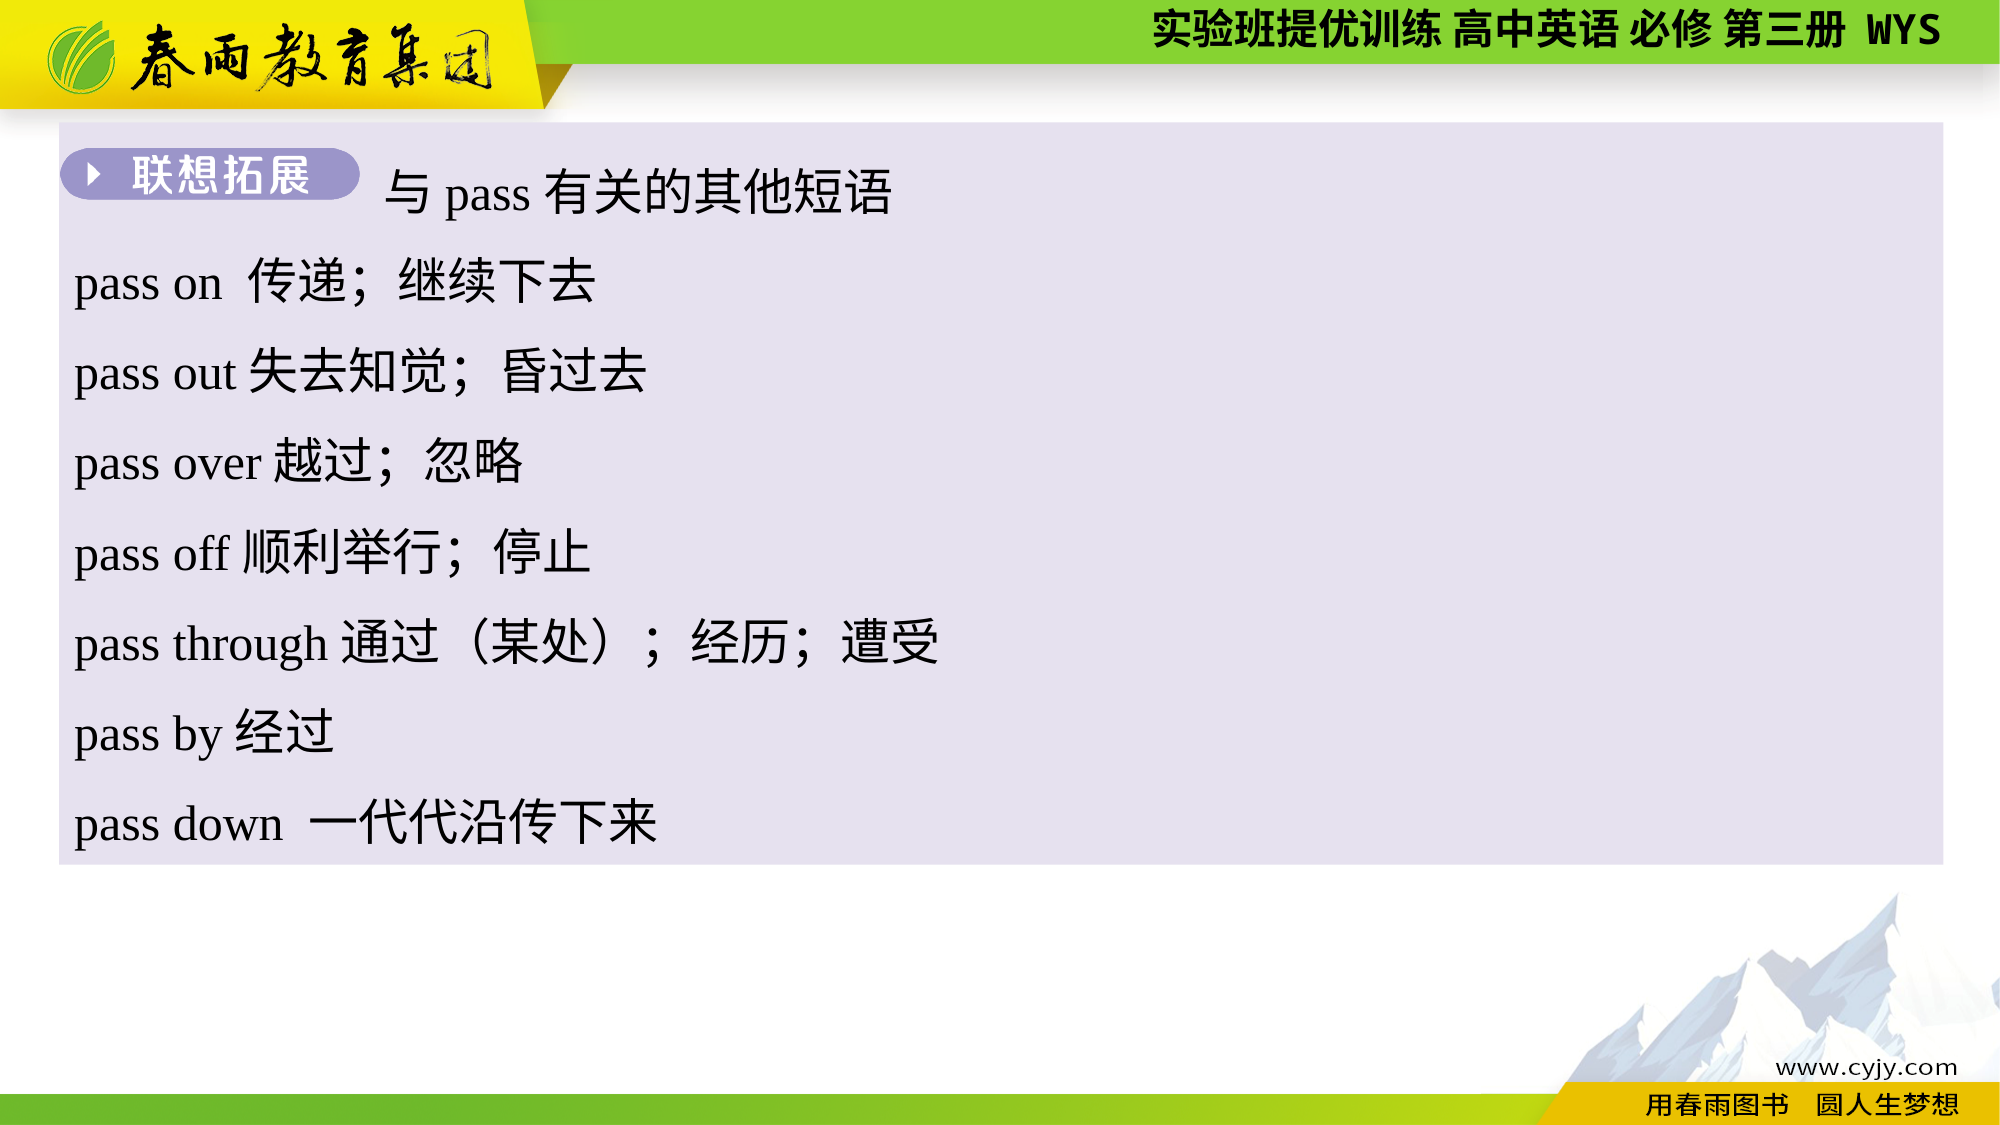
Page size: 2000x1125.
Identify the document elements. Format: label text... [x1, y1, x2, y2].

picture [0, 0, 2000, 1125]
list 与pass有关的其他短语 pass on 传递；继续下去 pass out失去知觉；昏过去 pass over越过；忽略 pass off顺利举行；停止 pass through通过（某处）；经历；遭受 pass by经过 pass down 一代代沿传下来 [59, 122, 1944, 865]
